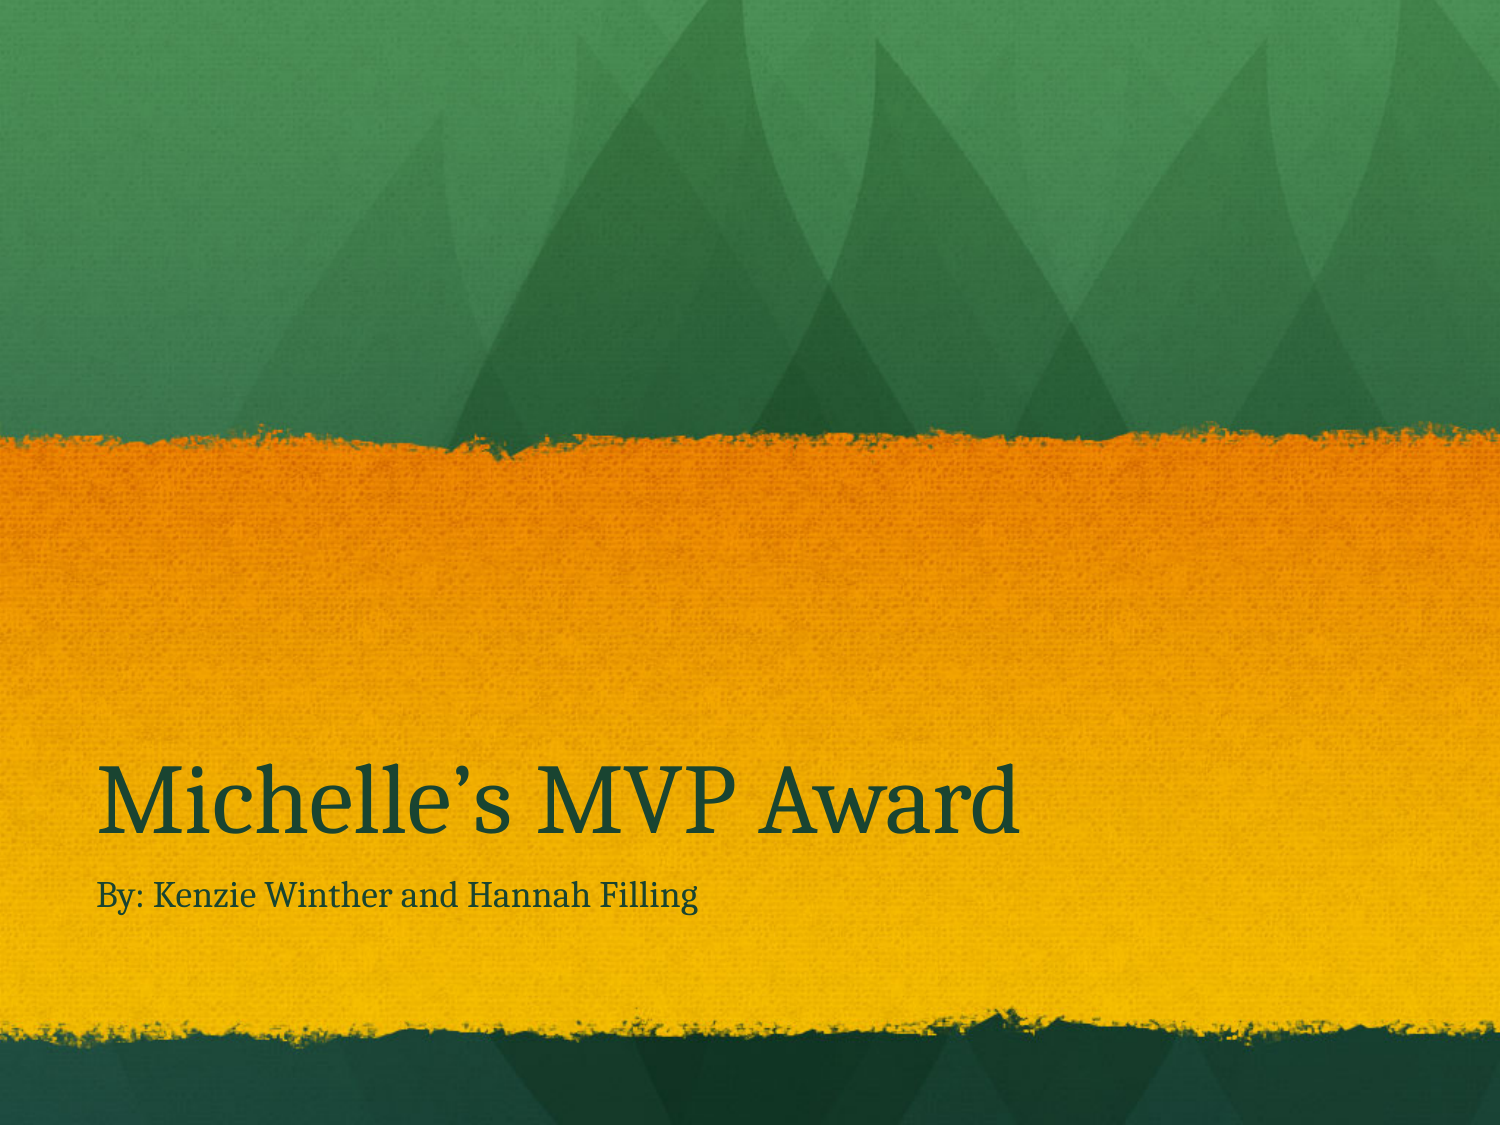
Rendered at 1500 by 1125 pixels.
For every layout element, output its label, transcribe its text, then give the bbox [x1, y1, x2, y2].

picture [0, 0, 1500, 1125]
title Michelle’s MVP Award [81, 619, 1262, 861]
subtitle By: Kenzie Winther and Hannah Filling [81, 862, 1262, 1025]
